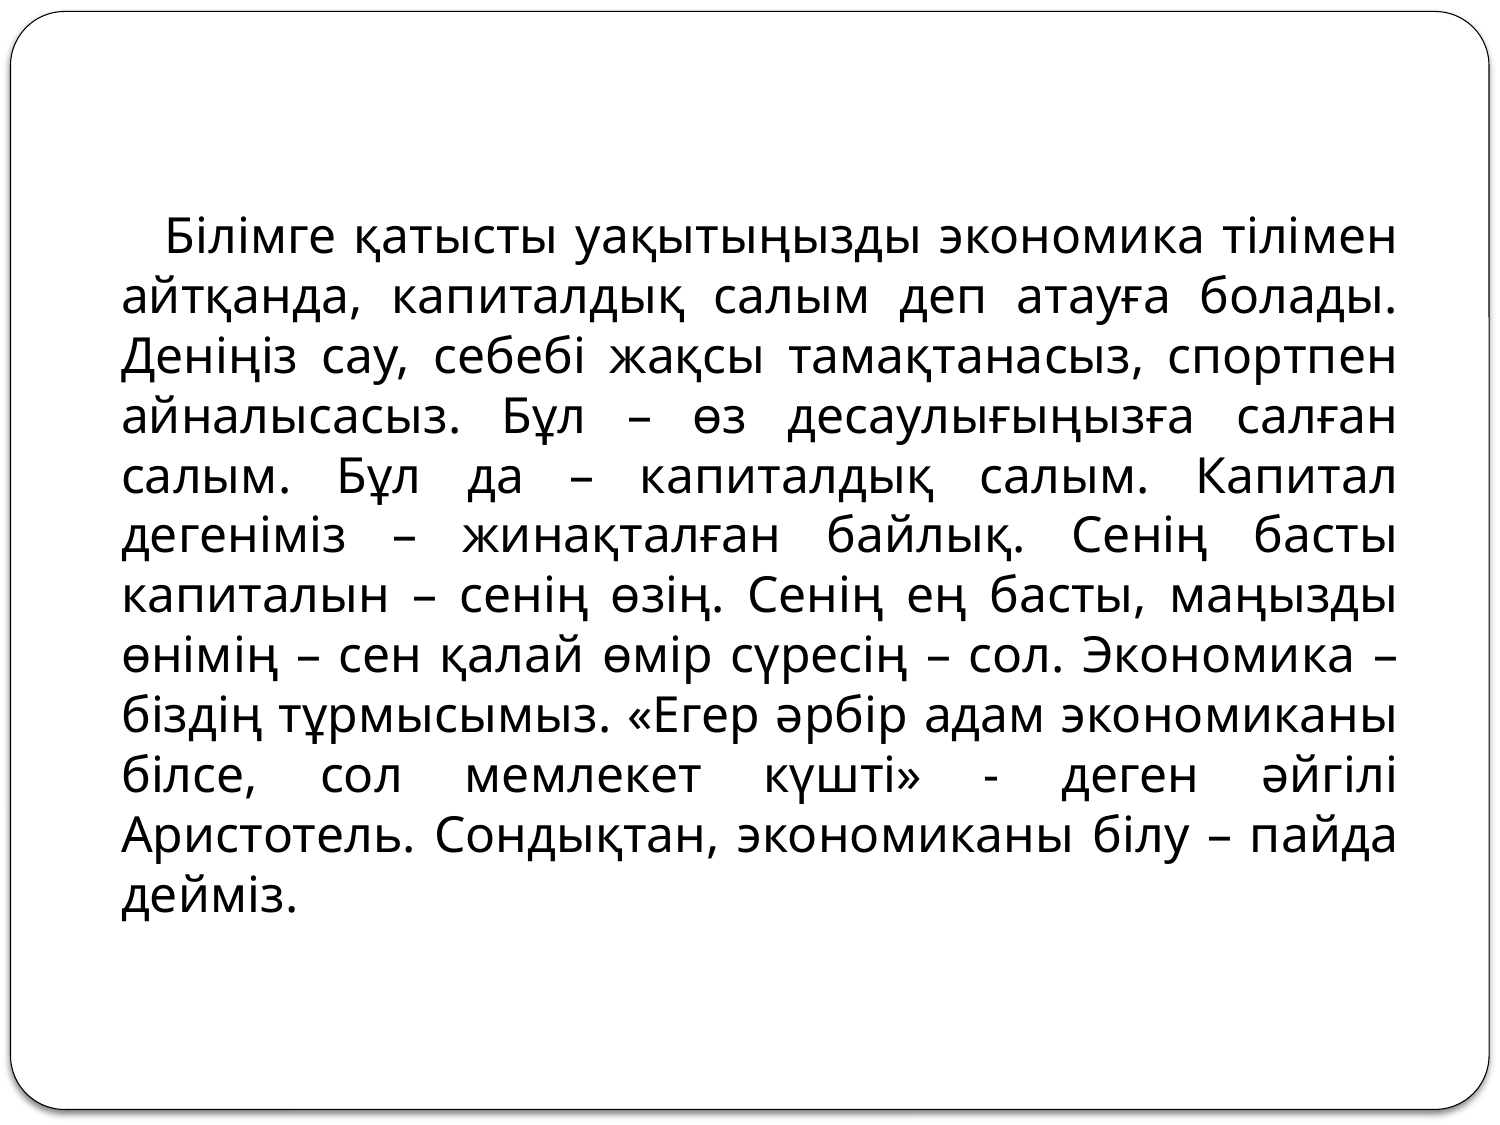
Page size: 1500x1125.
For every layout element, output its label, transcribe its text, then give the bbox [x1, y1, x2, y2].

list Білімге қатысты уақытыңызды экономика тілімен айтқанда, капиталдық салым деп атауға болады. Деніңіз сау, себебі жақсы тамақтанасыз, спортпен айналысасыз. Бұл – өз десаулығыңызға салған салым. Бұл да – капиталдық салым. Капитал дегеніміз – жинақталған байлық. Сенің басты капиталын – сенің өзің. Сенің ең басты, маңызды өнімің – сен қалай өмір сүресің – сол. Экономика – біздің тұрмысымыз. «Егер әрбір адам экономиканы білсе, сол мемлекет күшті» - деген әйгілі Аристотель. Сондықтан, экономиканы білу – пайда дейміз. [64, 196, 1415, 939]
